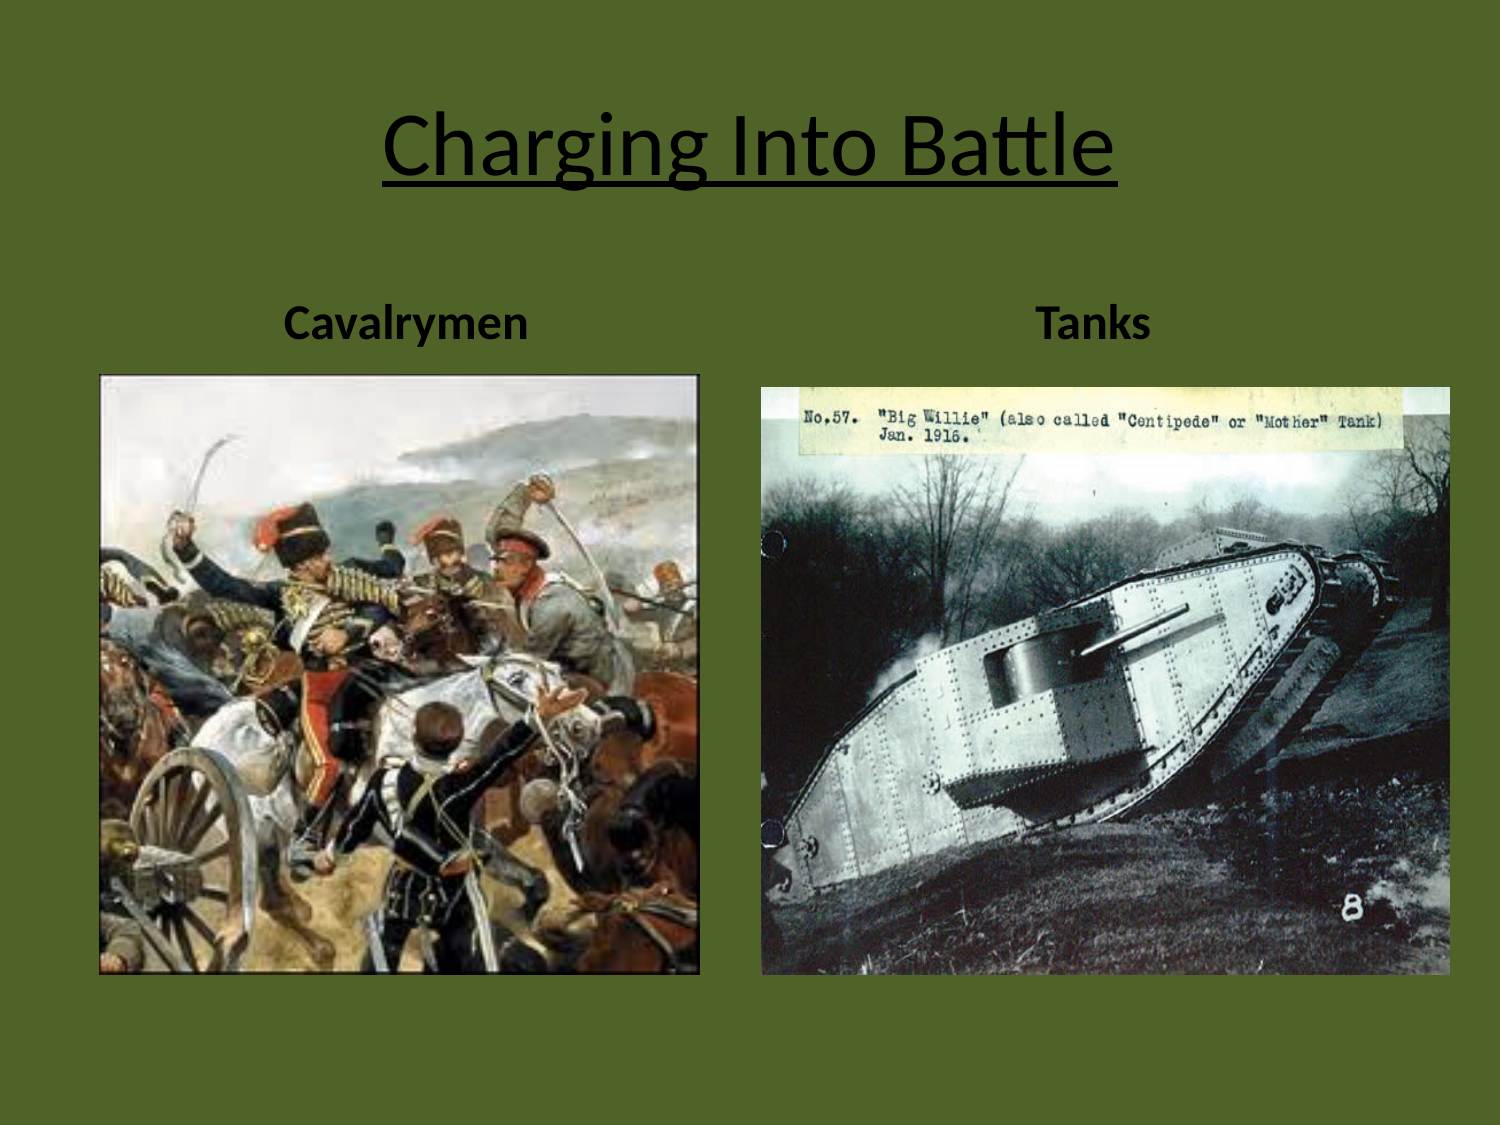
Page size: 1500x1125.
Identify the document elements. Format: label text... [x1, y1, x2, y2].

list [99, 374, 701, 976]
list Cavalrymen [75, 251, 738, 357]
list Tanks [761, 251, 1425, 357]
title Charging Into Battle [75, 45, 1425, 233]
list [761, 387, 1451, 976]
